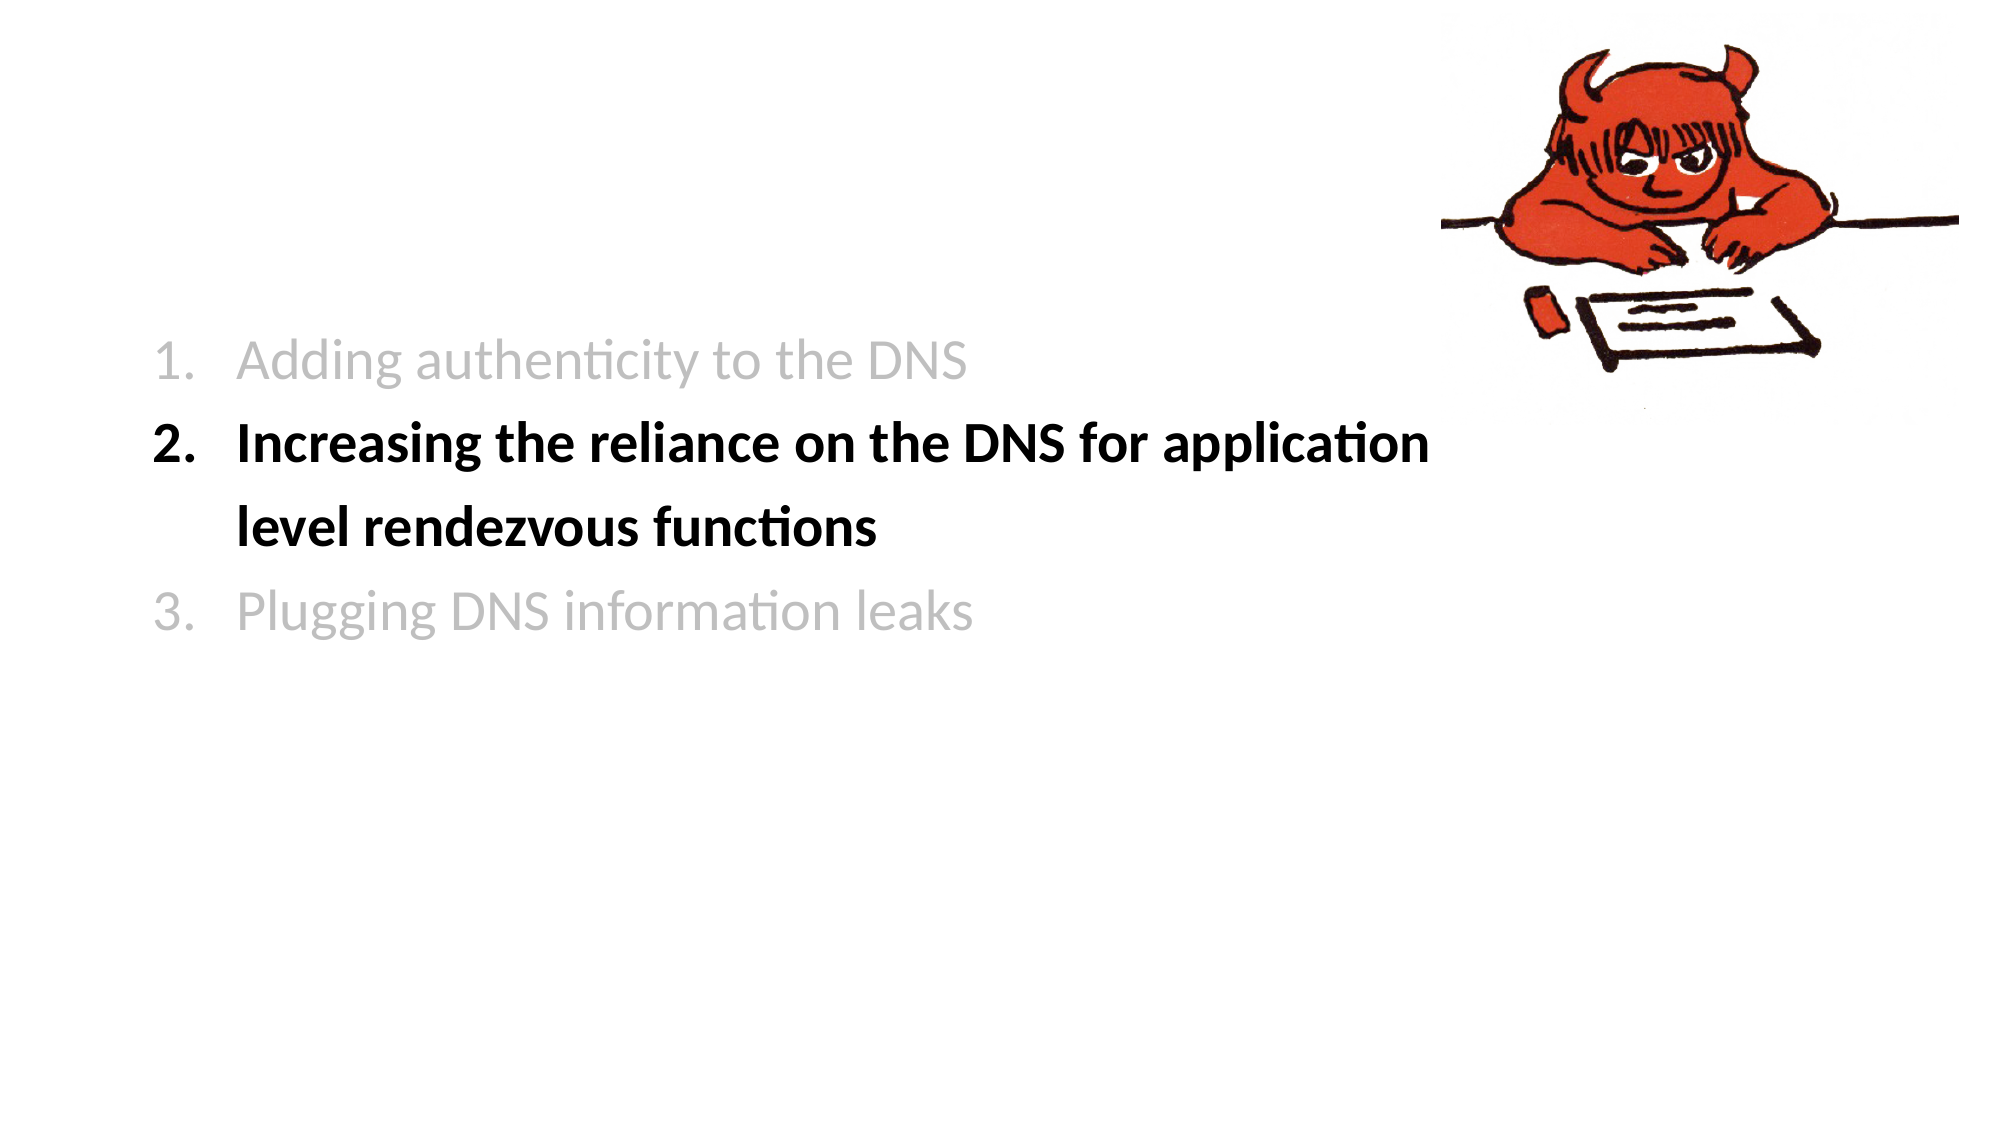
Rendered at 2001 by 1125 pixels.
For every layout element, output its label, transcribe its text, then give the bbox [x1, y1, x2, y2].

picture [1441, 13, 1959, 425]
list Adding authenticity to the DNS Increasing the reliance on the DNS for application level rendezvous functions Plugging DNS information leaks [137, 299, 1457, 1014]
